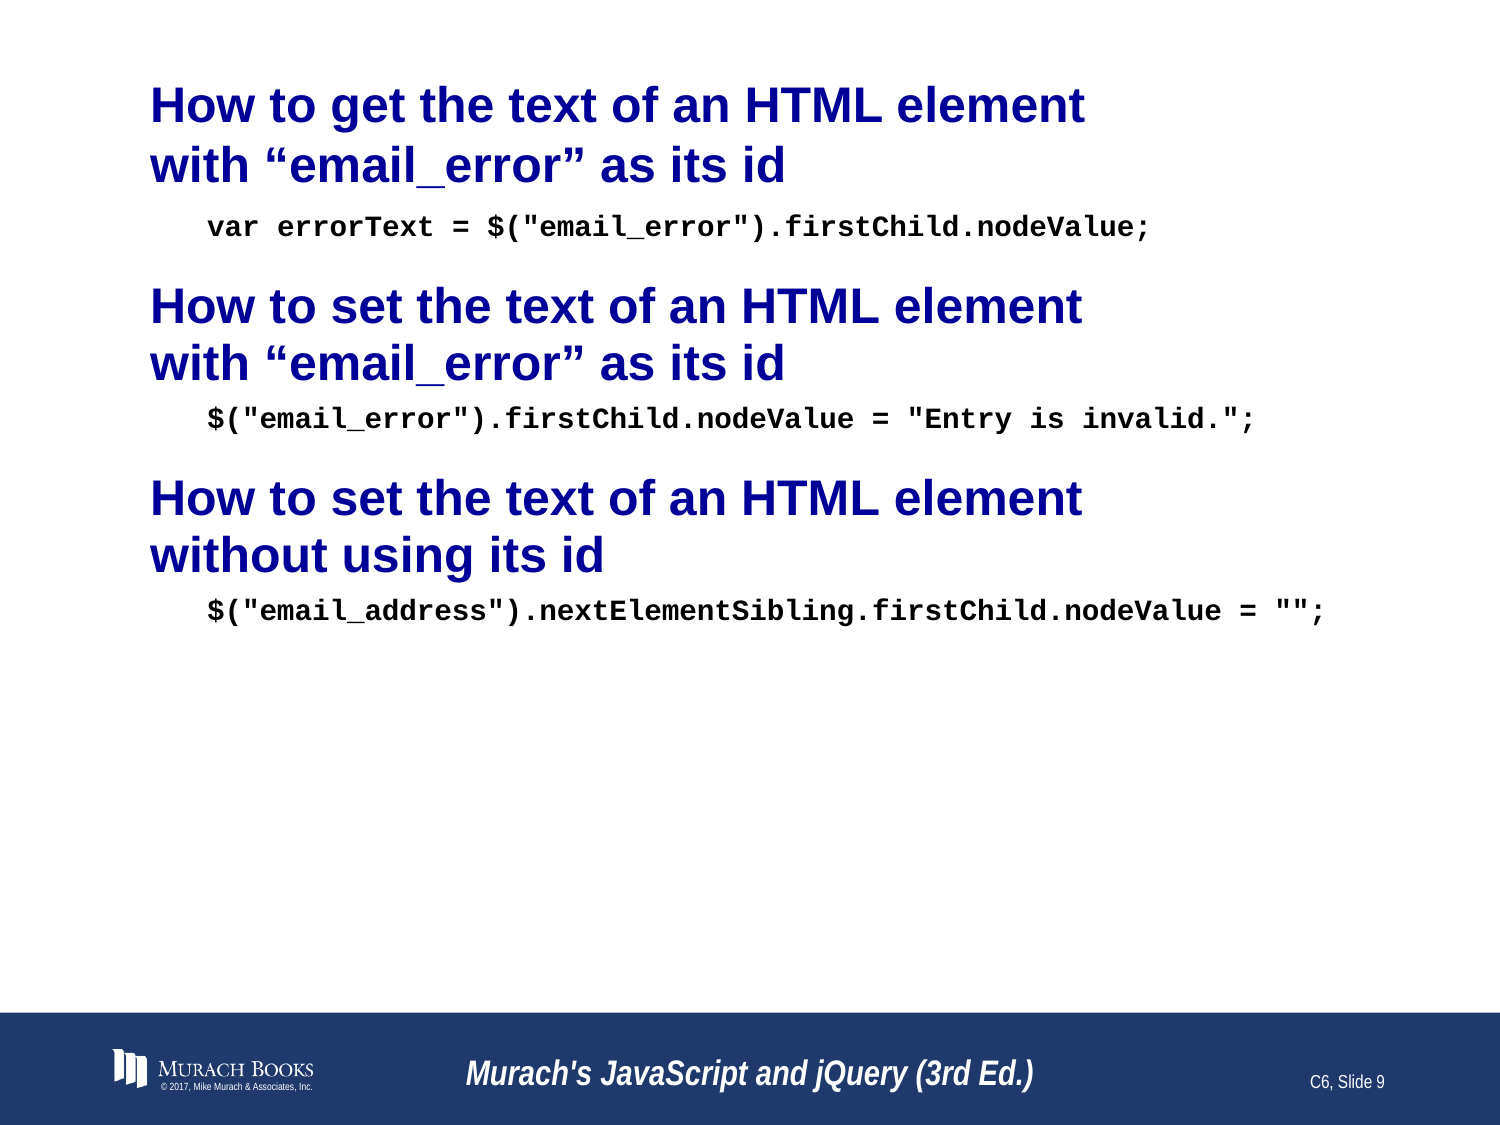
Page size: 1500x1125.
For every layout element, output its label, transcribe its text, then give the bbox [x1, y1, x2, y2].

slide_number Murach's JavaScript and jQuery (3rd Ed.) [463, 1025, 1050, 1100]
footer © 2017, Mike Murach & Associates, Inc. [12, 1025, 463, 1100]
slide_number C6, Slide 9 [1087, 1025, 1400, 1100]
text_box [149, 212, 1350, 635]
title How to get the text of an HTML element with “email_error” as its id [150, 102, 1350, 164]
